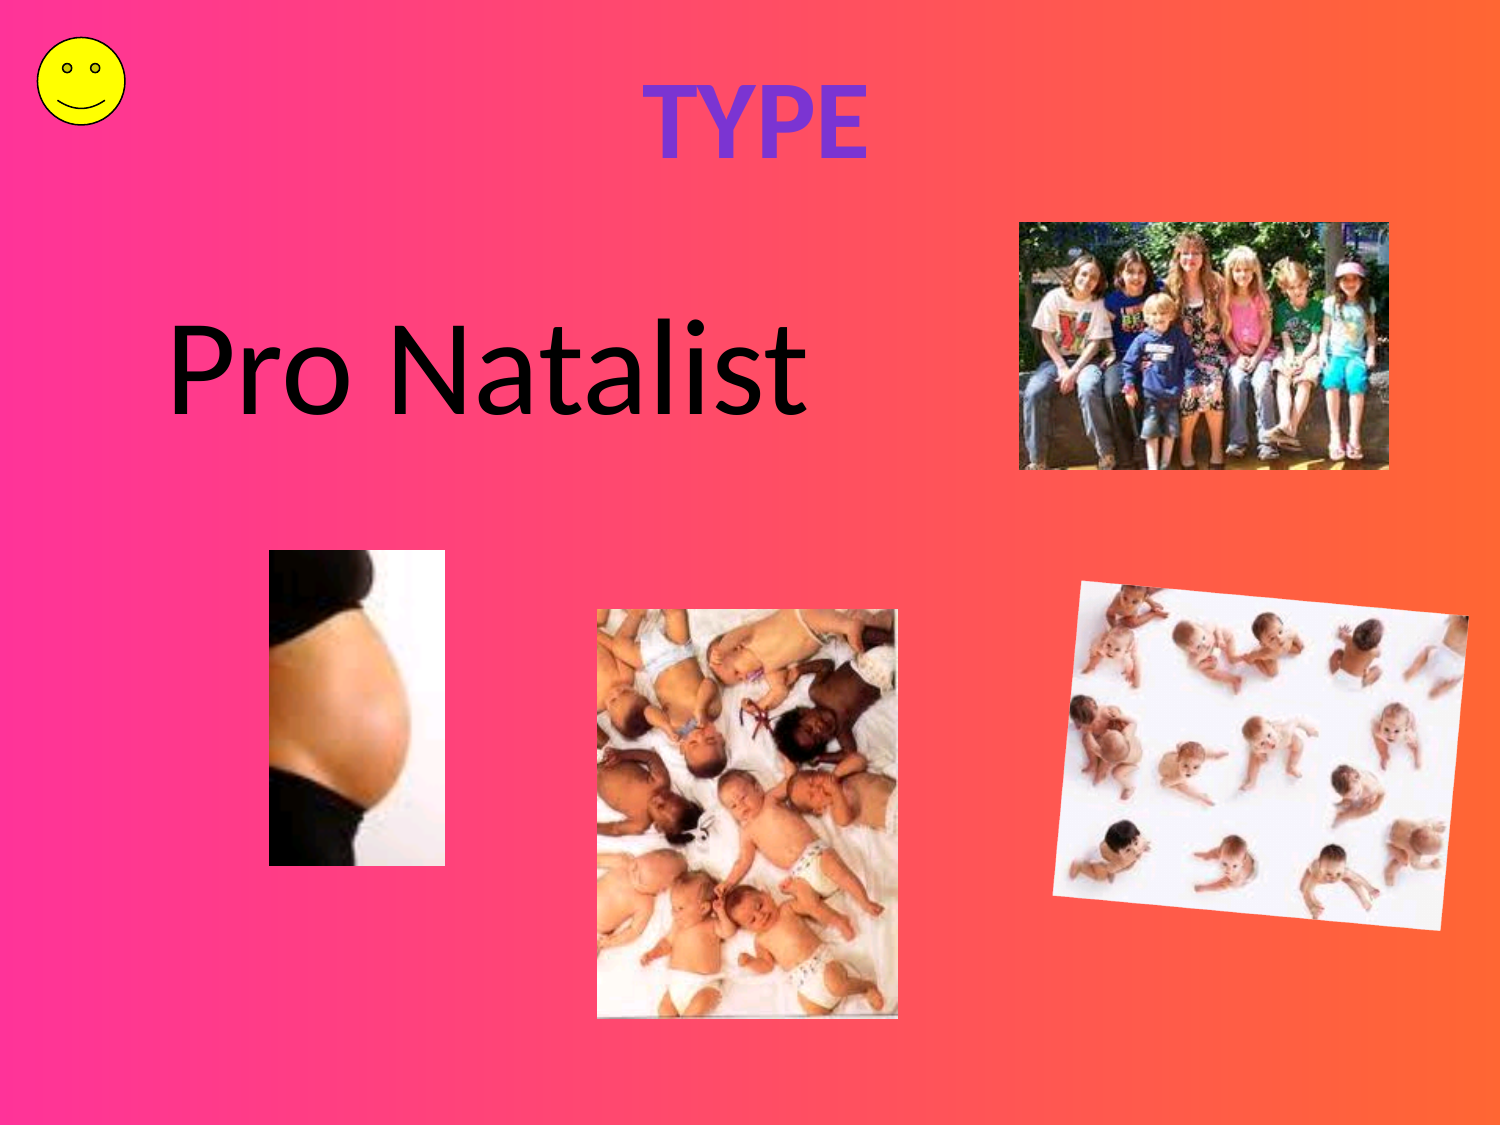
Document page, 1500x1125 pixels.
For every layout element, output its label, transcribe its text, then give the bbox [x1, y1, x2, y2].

text_box [37, 37, 125, 125]
picture [1053, 581, 1468, 930]
picture [597, 609, 898, 1019]
picture [1019, 222, 1389, 470]
picture [269, 550, 445, 866]
list Pro Natalist [149, 269, 1500, 1013]
text_box Type [627, 38, 887, 188]
